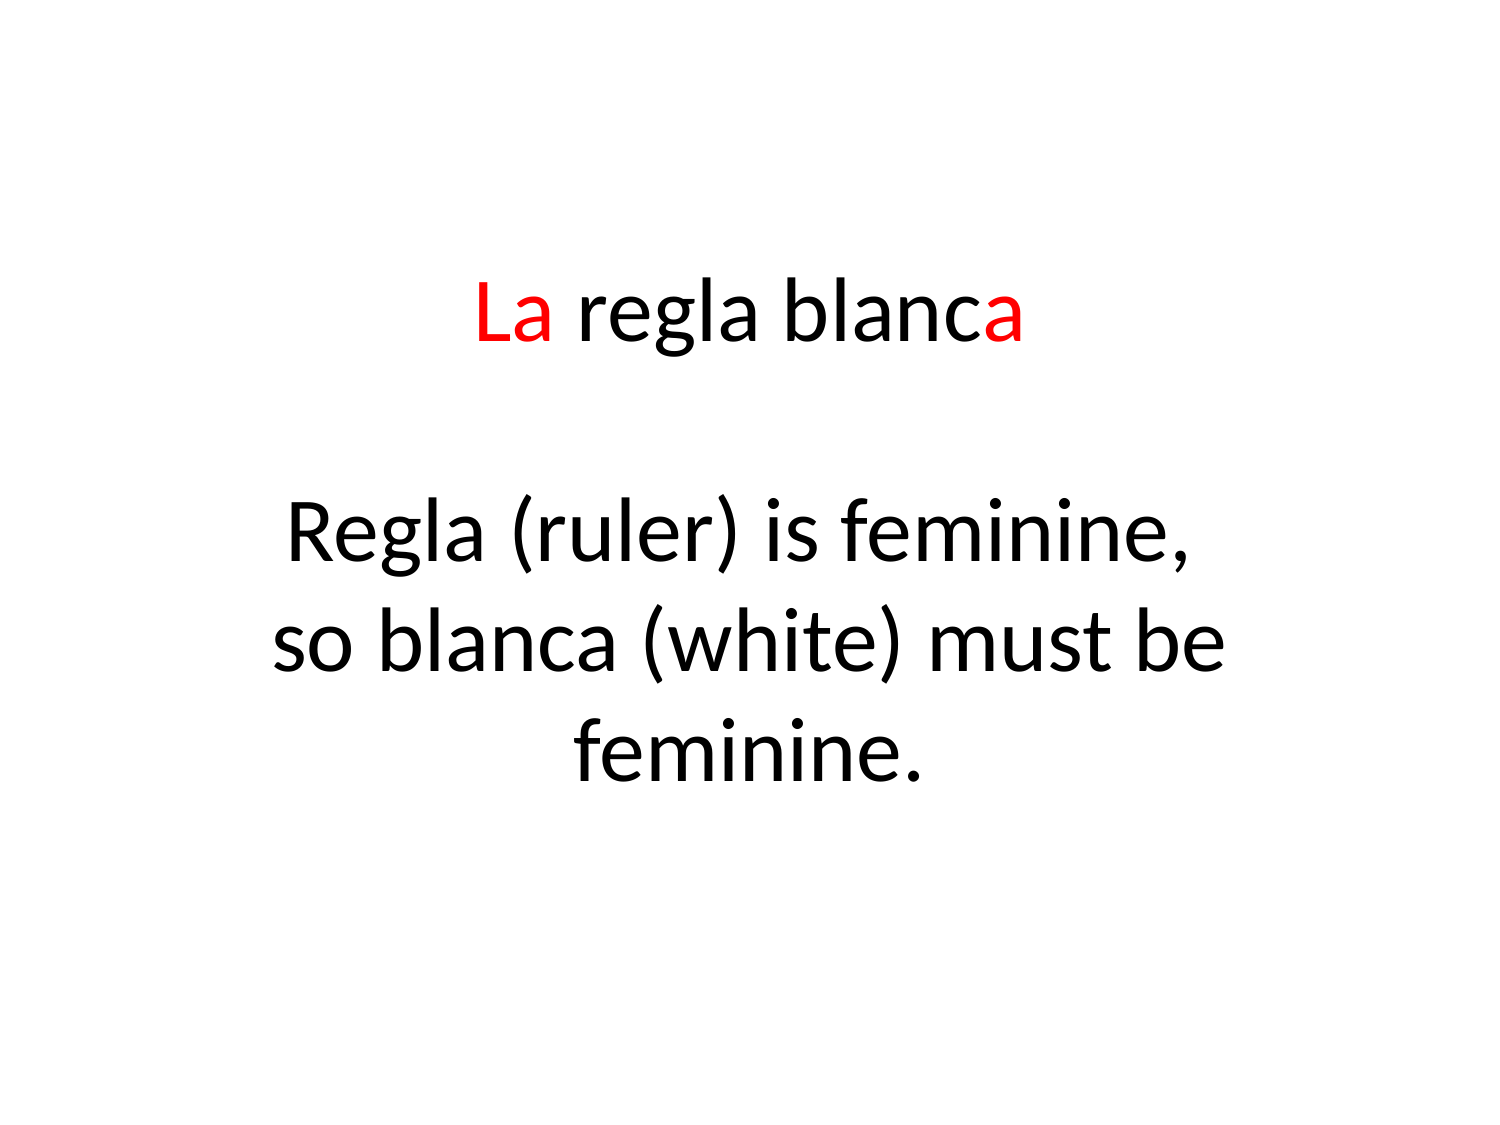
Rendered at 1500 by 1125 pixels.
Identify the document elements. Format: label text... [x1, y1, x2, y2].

title La regla blanca Regla (ruler) is feminine, so blanca (white) must be feminine. [75, 45, 1425, 1004]
